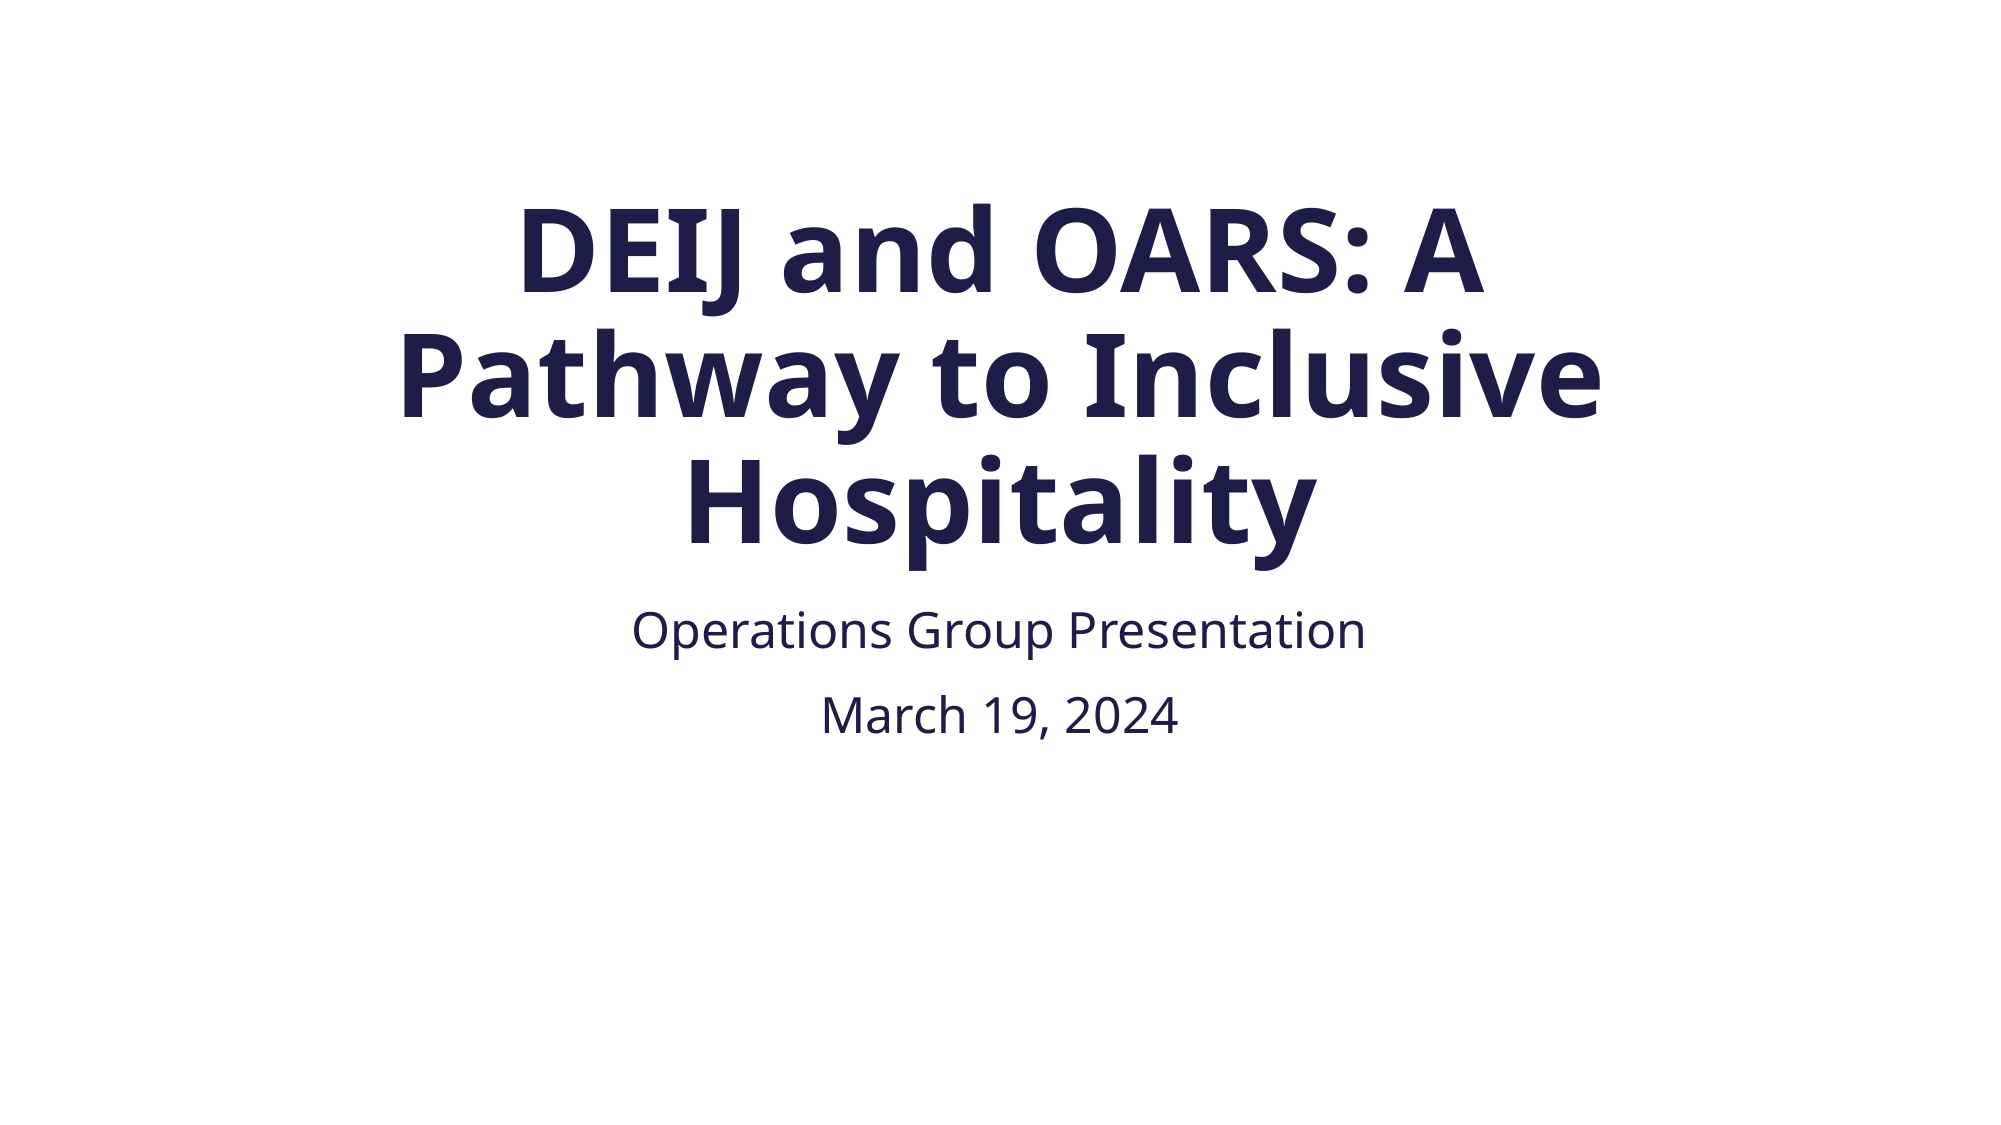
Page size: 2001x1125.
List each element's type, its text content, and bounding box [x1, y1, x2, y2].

title DEIJ and OARS: A Pathway to Inclusive Hospitality [249, 184, 1750, 576]
subtitle Operations Group Presentation March 19, 2024 [249, 590, 1750, 863]
